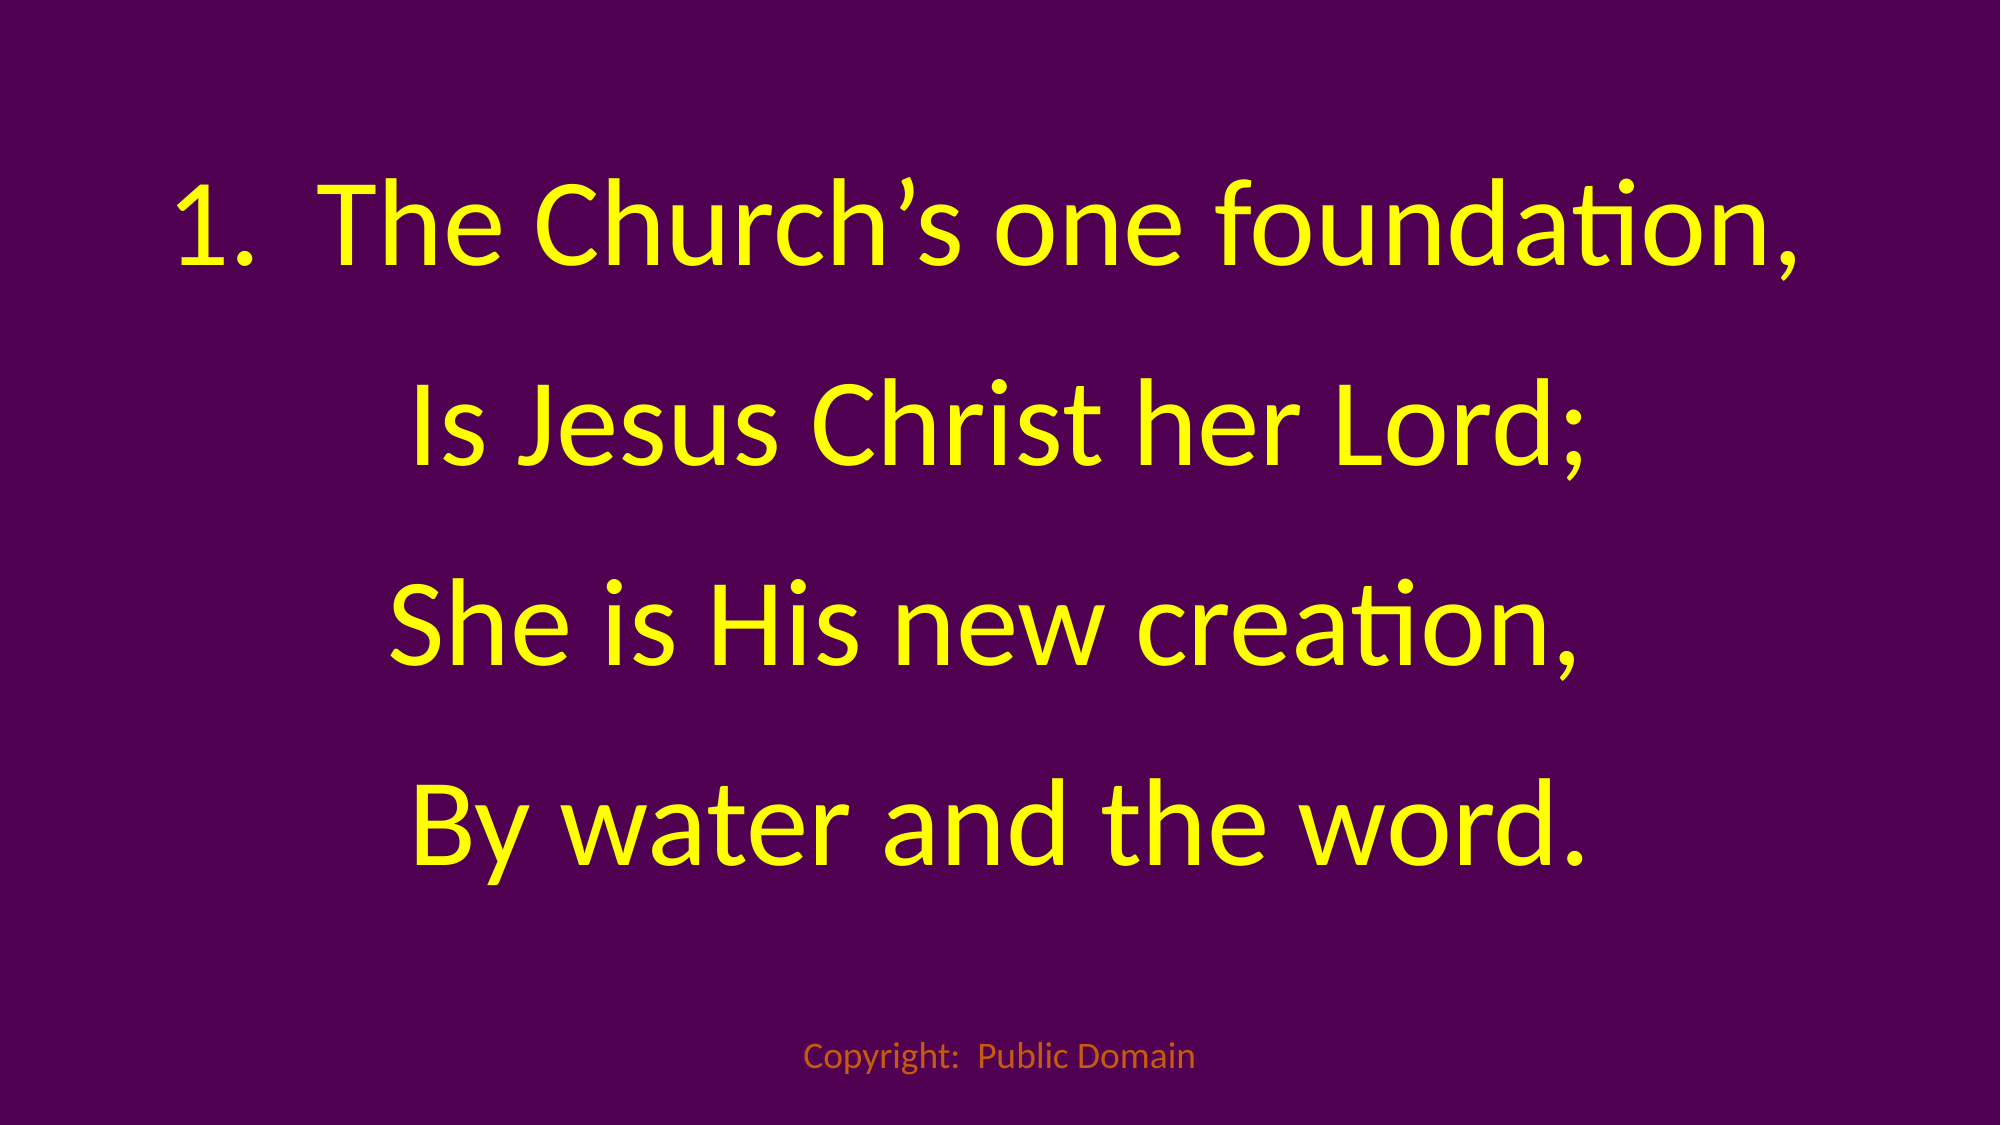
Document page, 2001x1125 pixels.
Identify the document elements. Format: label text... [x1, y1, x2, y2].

text_box The Church’s one foundation, Is Jesus Christ her Lord; She is His new creation, By water and the word. [0, 133, 2000, 899]
text_box Copyright: Public Domain [26, 1023, 1973, 1083]
